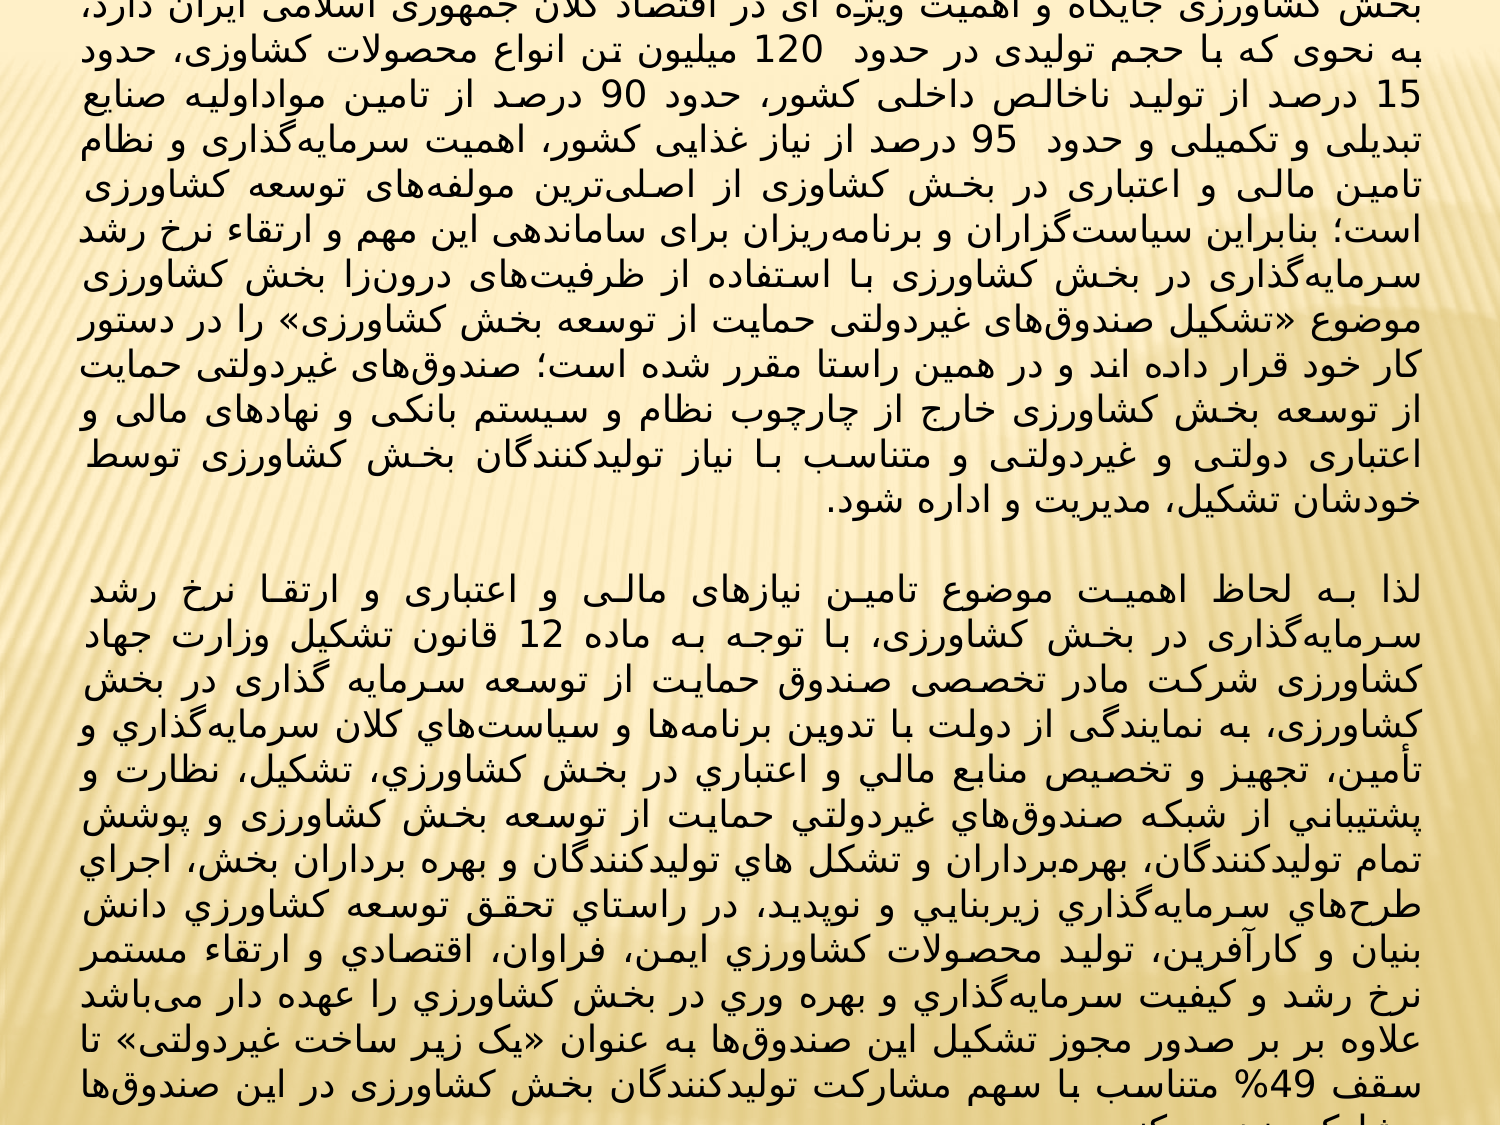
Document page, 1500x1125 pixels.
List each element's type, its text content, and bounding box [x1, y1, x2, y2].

text_box معرفی شرکت مادر تخصصی صندوق حمایت از توسعه سرمایه گذاری در بخش کشاورزی و صندوق های غیردولتی حمایت از توسعه بخش کشاورزی بخش کشاورزی جایگاه و اهمیت ویژه ای در اقتصاد کلان جمهوری اسلامی ‌ایران دارد، به نحوی که با حجم تولیدی در حدود 120 میلیون تن انواع محصولات کشاوزی، حدود 15 درصد از تولید ناخالص داخلی کشور، حدود 90 درصد از تامین مواداولیه صنایع تبدیلی و تکمیلی و حدود 95 درصد از نیاز غذایی کشور، اهمیت سرمایه‌گذاری و نظام تامین مالی و اعتباری در بخش کشاوزی از اصلی‌ترین مولفه‌‌های توسعه کشاورزی است؛ بنابراین سیاست‌گزاران و برنامه‌ریزان برای ساماندهی این مهم و ارتقاء نرخ رشد سرمایه‌گذاری در بخش کشاورزی با استفاده از ظرفیت‌‌های درون‌زا بخش کشاورزی موضوع «تشکیل صندوق‌‌های غیردولتی حمایت از توسعه بخش کشاورزی» را در دستور کار خود قرار داد‌ه اند و در همین راستا مقرر شده است؛ صندوق‌‌های غیردولتی حمایت از توسعه بخش کشاورزی خارج از چارچوب نظام و سیستم بانکی و نهاد‌های مالی و اعتباری دولتی و غیردولتی و متناسب با نیاز تولیدکنندگان بخش کشاورزی توسط خودشان تشکیل، مدیریت و اداره شود. لذا به لحاظ اهمیت موضوع تامین نیاز‌های مالی و اعتباری و ارتقا نرخ رشد سرمایه‌گذاری در بخش کشاورزی، با توجه به ماده 12 قانون تشکیل وزارت جهاد کشاورزی شرکت مادر تخصصی صندوق حمایت از توسعه سرمایه گذاری در بخش کشاورزی، به نمایندگی از دولت با تدوين برنامه‌‌ها و سياست‌‌هاي کلان سرمايه‌گذاري و تأمين، تجهيز و تخصيص منابع مالي و اعتباري در بخش کشاورزي، تشکيل، نظارت و پشتيباني از شبکه صندوق‌‌هاي غيردولتي حمایت از توسعه بخش کشاورزی و پوشش تمام توليدکنندگان، بهره‌برداران و تشکل ‌هاي توليدکنندگان و بهره برداران بخش، اجراي طرح‌‌هاي سرمايه‌گذاري زيربنايي و نوپديد، در راستاي تحقق توسعه کشاورزي دانش بنيان و کارآفرين، توليد محصولات کشاورزي ايمن، فراوان، اقتصادي و ارتقاء مستمر نرخ رشد و کيفيت سرمايه‌گذاري و بهره وري در بخش کشاورزي را عهده دار می‌باشد علاوه بر بر صدور مجوز تشکیل این صندوق‌‌ها به عنوان «یک زیر ساخت غیردولتی» تا سقف 49% متناسب با سهم مشارکت تولیدکنندگان بخش کشاورزی در این صندوق‌‌ها مشارکت نیز می‌کند . [62, 0, 1438, 1125]
